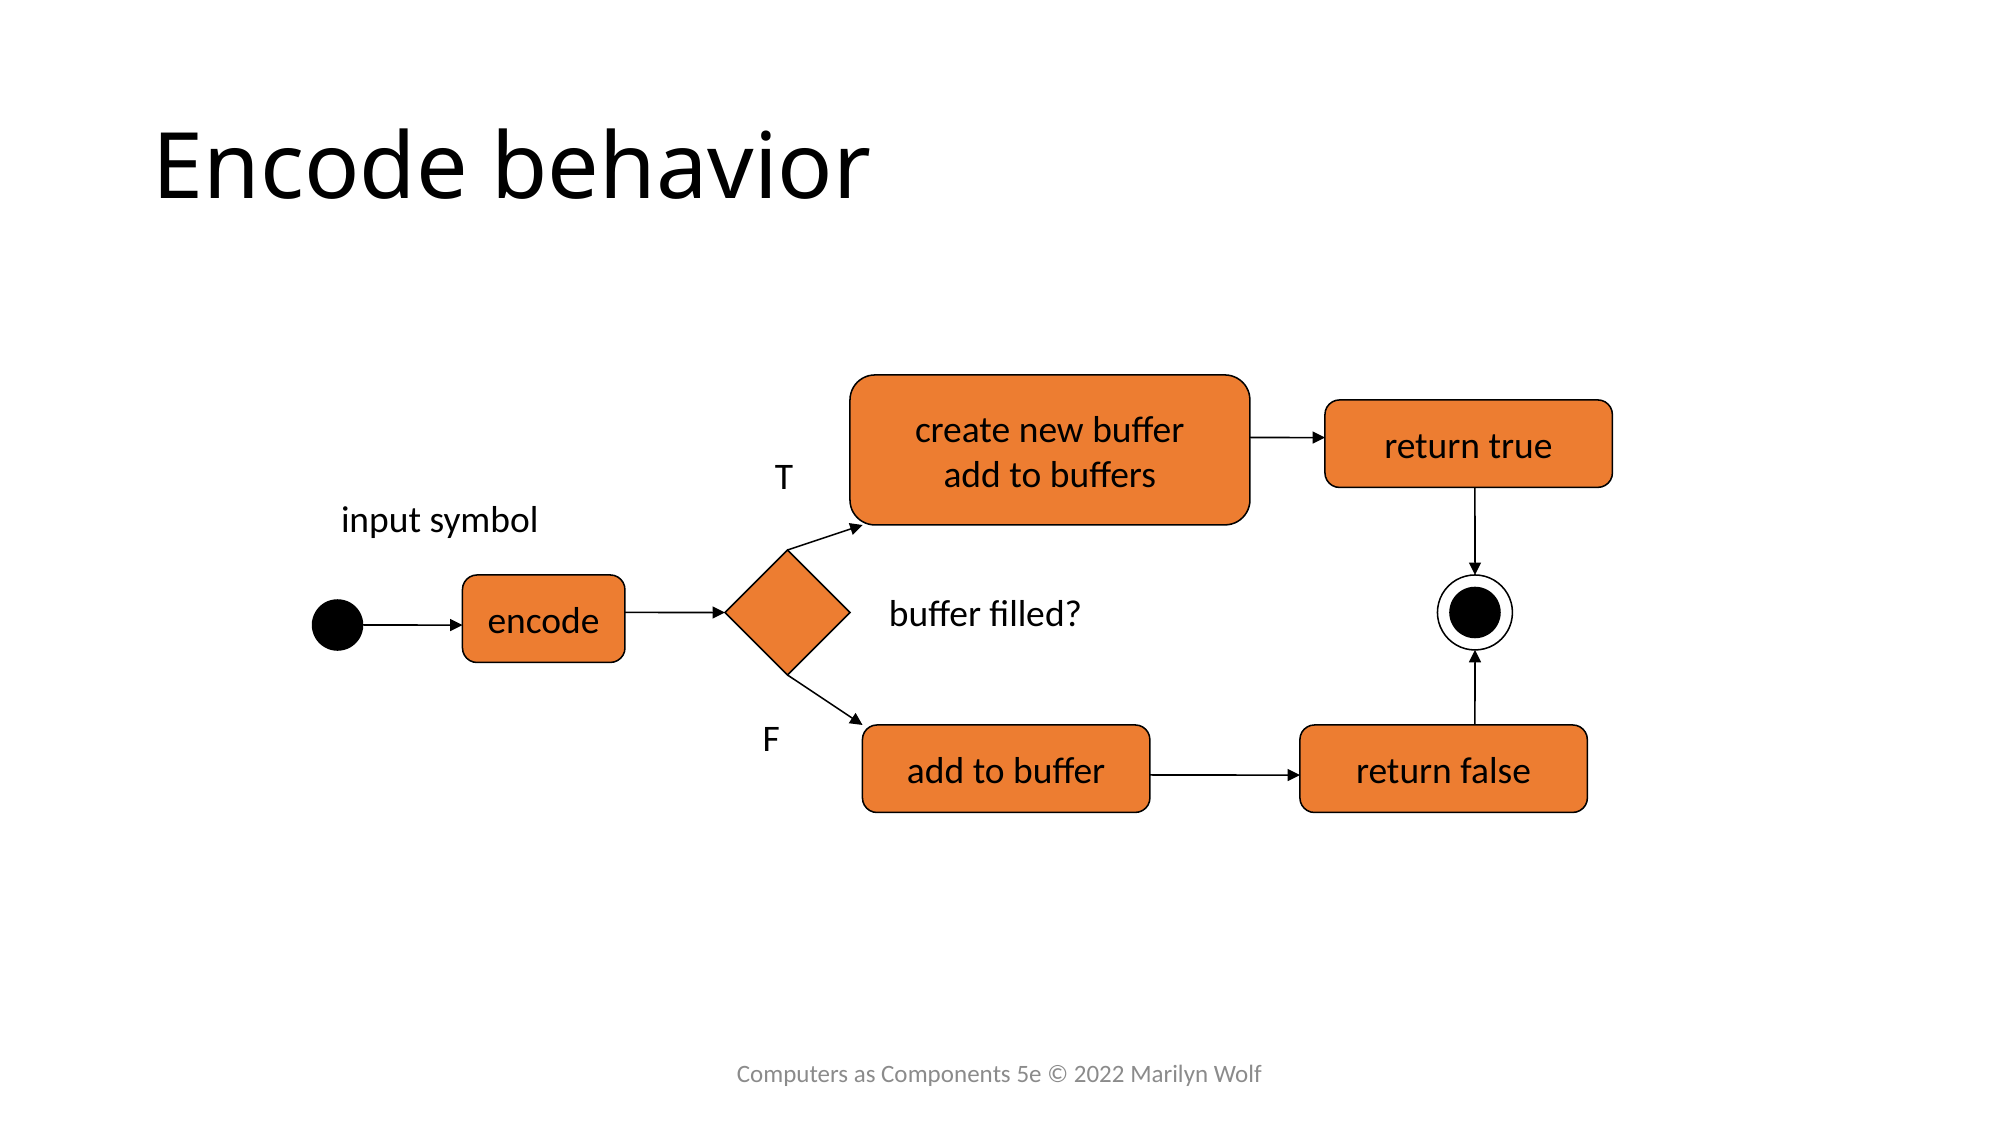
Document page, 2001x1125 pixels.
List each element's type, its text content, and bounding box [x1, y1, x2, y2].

text_box encode [462, 574, 625, 663]
text_box create new buffer add to buffers [849, 374, 1250, 525]
text_box [312, 600, 363, 651]
title Encode behavior [137, 59, 1863, 278]
text_box buffer filled? [874, 581, 1098, 642]
text_box F [747, 706, 795, 767]
text_box [1468, 487, 1482, 575]
text_box return true [1324, 399, 1613, 488]
text_box T [760, 444, 809, 504]
footer Computers as Components 5e © 2022 Marilyn Wolf [662, 1042, 1338, 1103]
text_box return false [1299, 724, 1588, 813]
text_box [725, 550, 851, 675]
text_box input symbol [326, 487, 554, 548]
text_box [787, 523, 863, 551]
text_box [362, 618, 463, 632]
text_box [624, 606, 725, 619]
text_box [787, 674, 863, 725]
text_box [1437, 575, 1513, 650]
text_box add to buffer [862, 724, 1150, 813]
text_box [1249, 431, 1325, 444]
text_box [1468, 649, 1482, 725]
text_box [1149, 768, 1300, 782]
